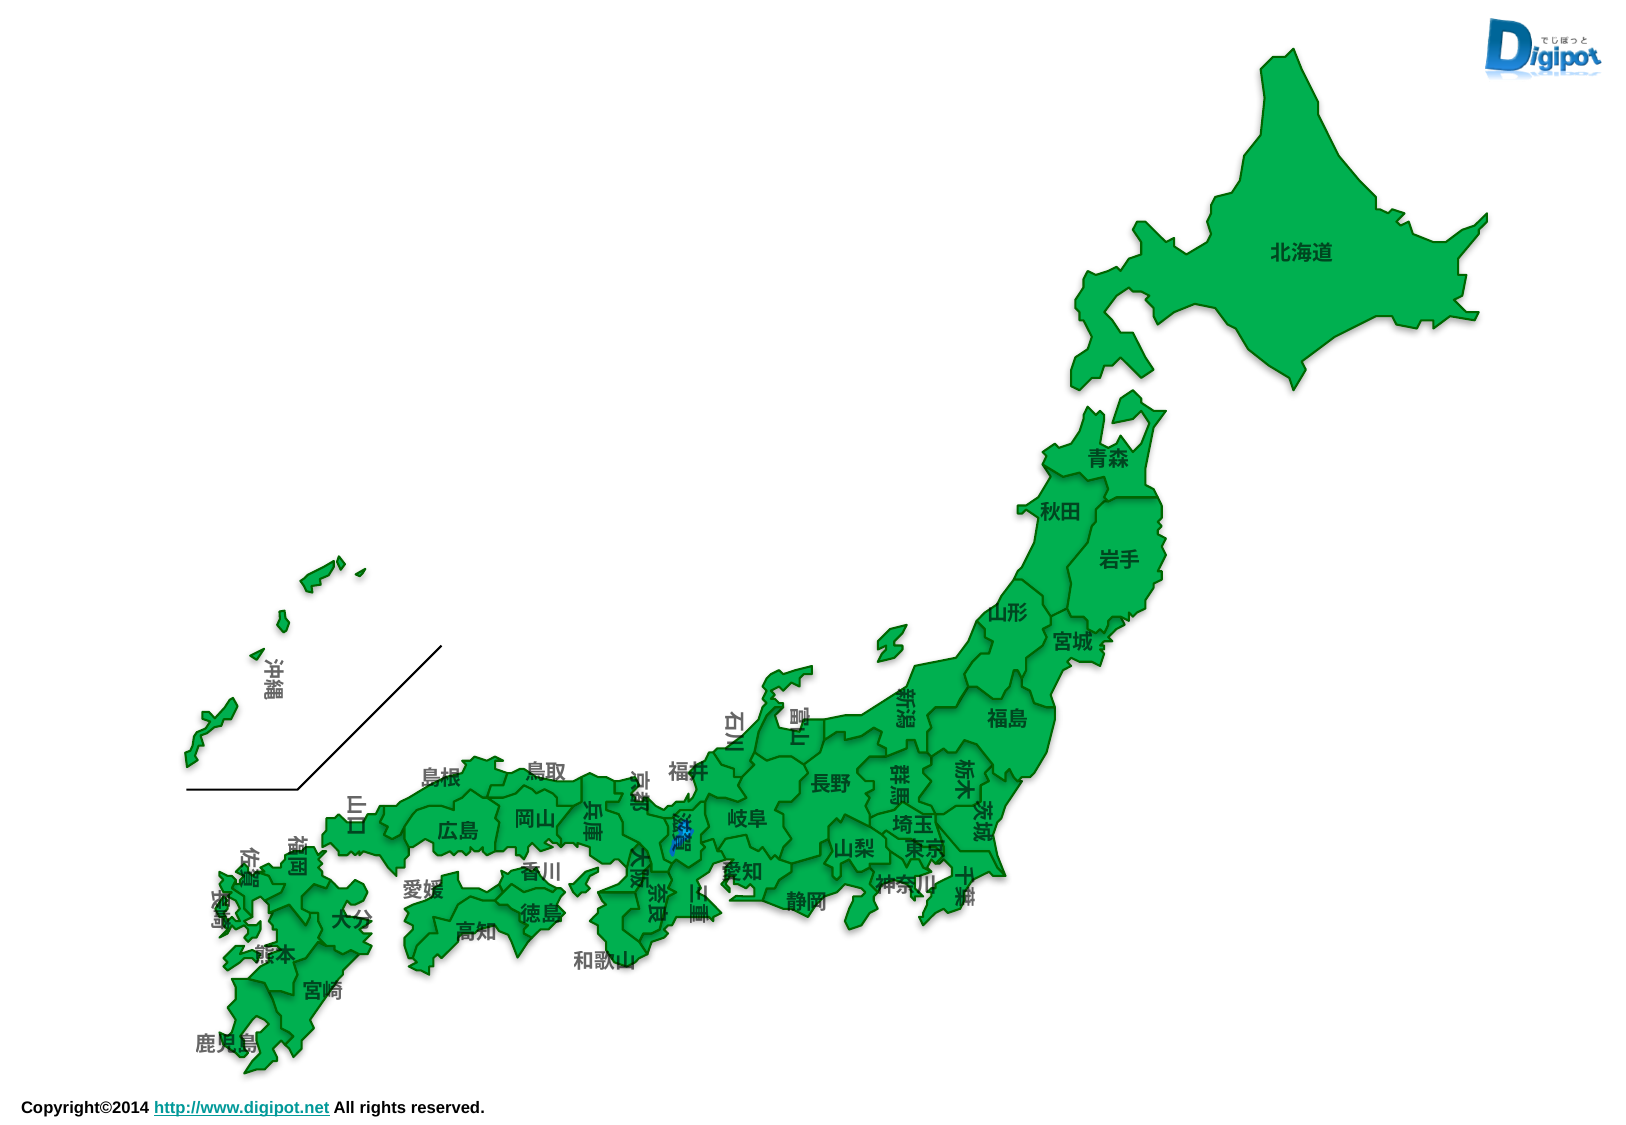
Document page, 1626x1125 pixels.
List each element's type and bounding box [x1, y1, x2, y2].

picture [1485, 18, 1602, 82]
text_box [184, 556, 366, 768]
text_box [179, 231, 1349, 1064]
text_box [823, 48, 1488, 782]
